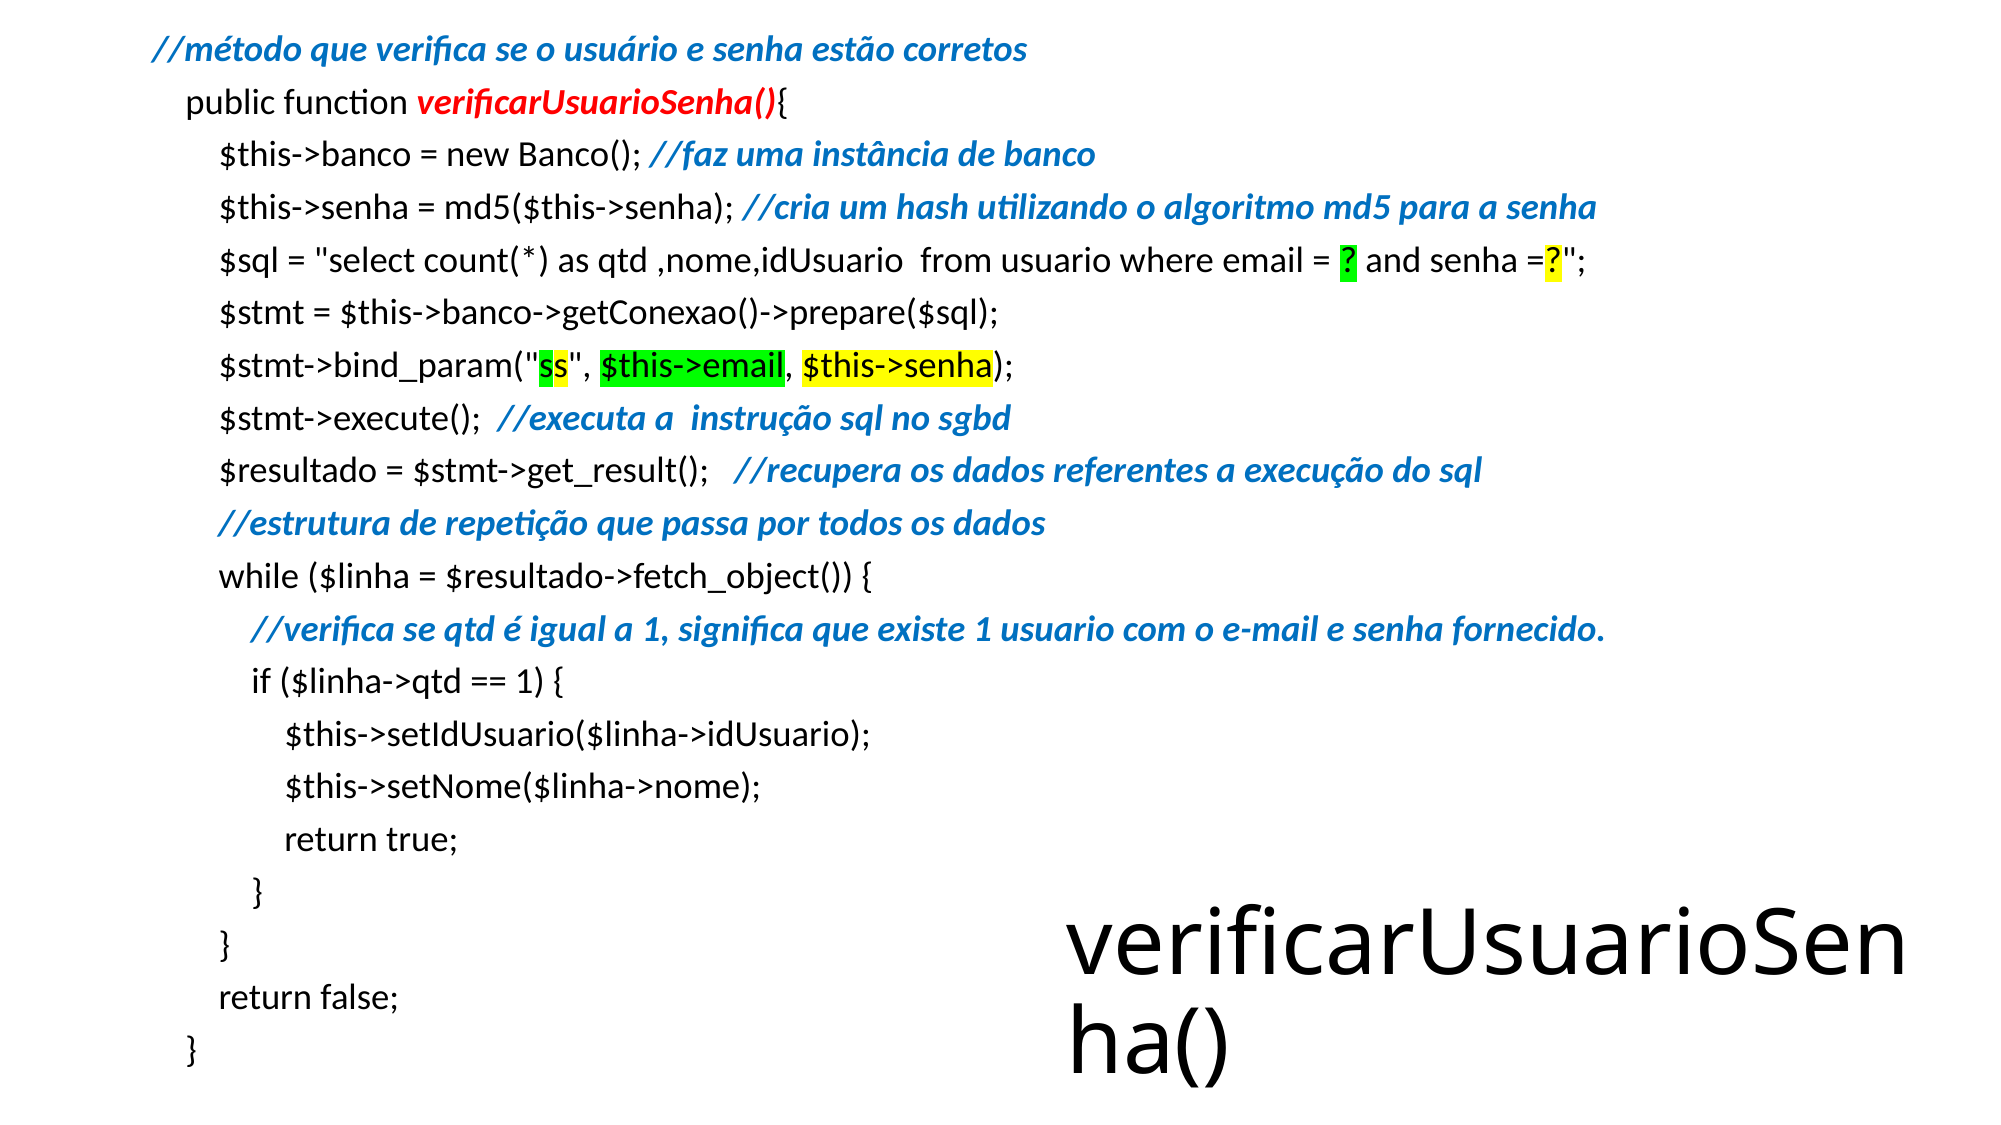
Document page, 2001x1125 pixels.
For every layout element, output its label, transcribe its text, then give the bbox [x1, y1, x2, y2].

title verificarUsuarioSenha() [1051, 885, 1957, 1103]
list //método que verifica se o usuário e senha estão corretos public function verificarUsuarioSenha(){ $this->banco = new Banco(); //faz uma instância de banco $this->senha = md5($this->senha); //cria um hash utilizando o algoritmo md5 para a senha $sql = "select count(*) as qtd ,nome,idUsuario from usuario where email = ? and senha =?"; $stmt = $this->banco->getConexao()->prepare($sql); $stmt->bind_param("ss", $this->email, $this->senha); $stmt->execute(); //executa a instrução sql no sgbd $resultado = $stmt->get_result(); //recupera os dados referentes a execução do sql //estrutura de repetição que passa por todos os dados while ($linha = $resultado->fetch_object()) { //verifica se qtd é igual a 1, significa que existe 1 usuario com o e-mail e senha fornecido. if ($linha->qtd == 1) { $this->setIdUsuario($linha->idUsuario); $this->setNome($linha->nome); return true; } } return false; } [137, 22, 1863, 1093]
